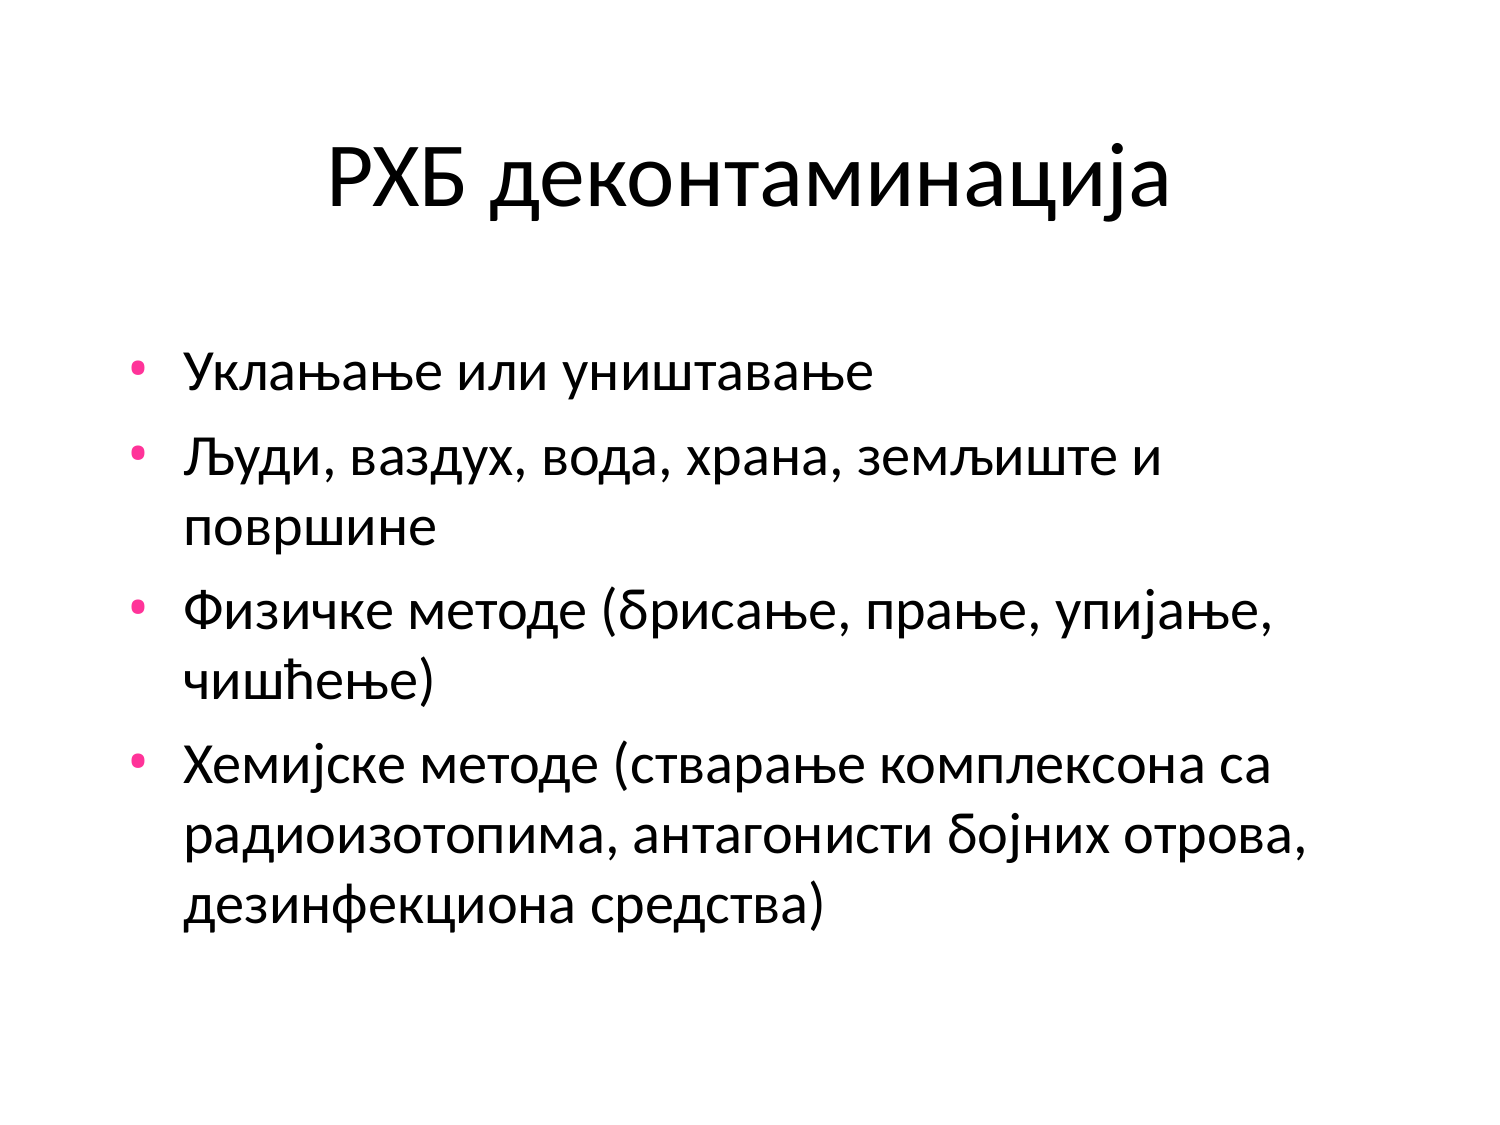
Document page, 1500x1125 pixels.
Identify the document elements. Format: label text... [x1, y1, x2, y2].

title РХБ деконтаминација [112, 49, 1388, 290]
list Уклањање или уништавање Људи, ваздух, вода, храна, земљиште и површине Физичке методе (брисање, прање, упијање, чишћење) Хемијске методе (стварање комплексона са радиоизотопима, антагонисти бојних отрова, дезинфекциона средства) [112, 324, 1388, 1014]
